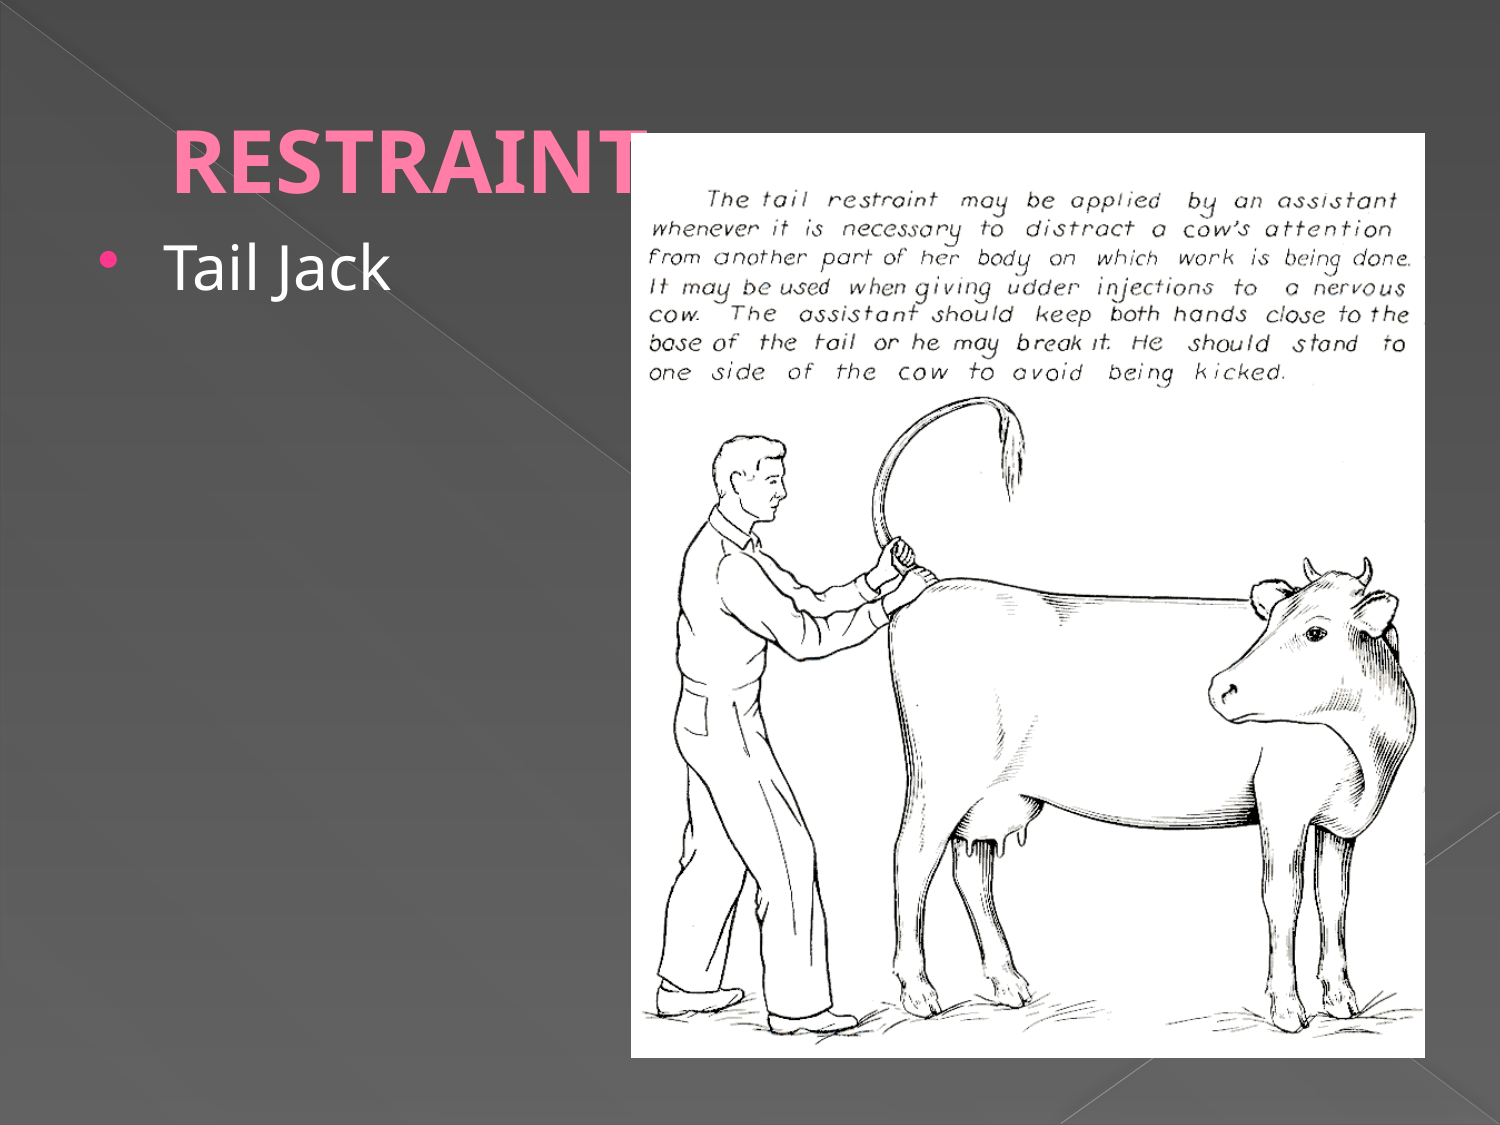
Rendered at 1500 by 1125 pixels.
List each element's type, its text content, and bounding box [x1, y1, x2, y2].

list Tail Jack [75, 220, 621, 971]
picture [631, 133, 1426, 1058]
title RESTRAINT [75, 43, 1425, 220]
